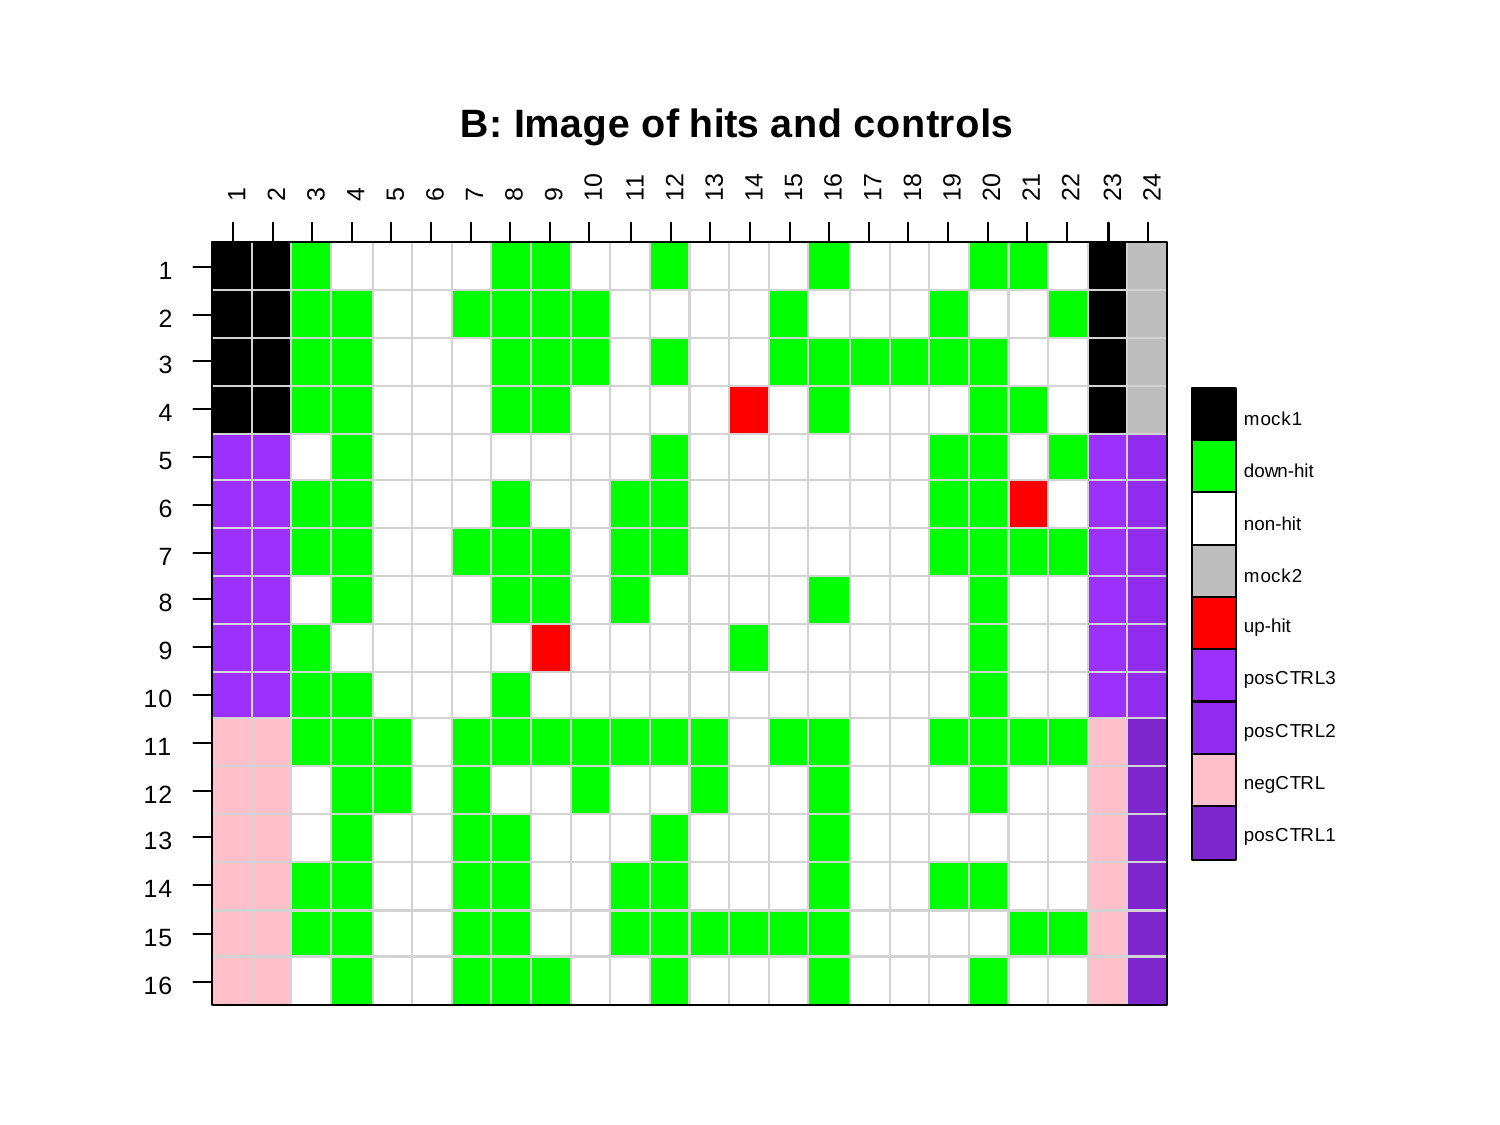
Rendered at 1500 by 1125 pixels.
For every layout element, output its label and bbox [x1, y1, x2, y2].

picture [49, 38, 1451, 1087]
